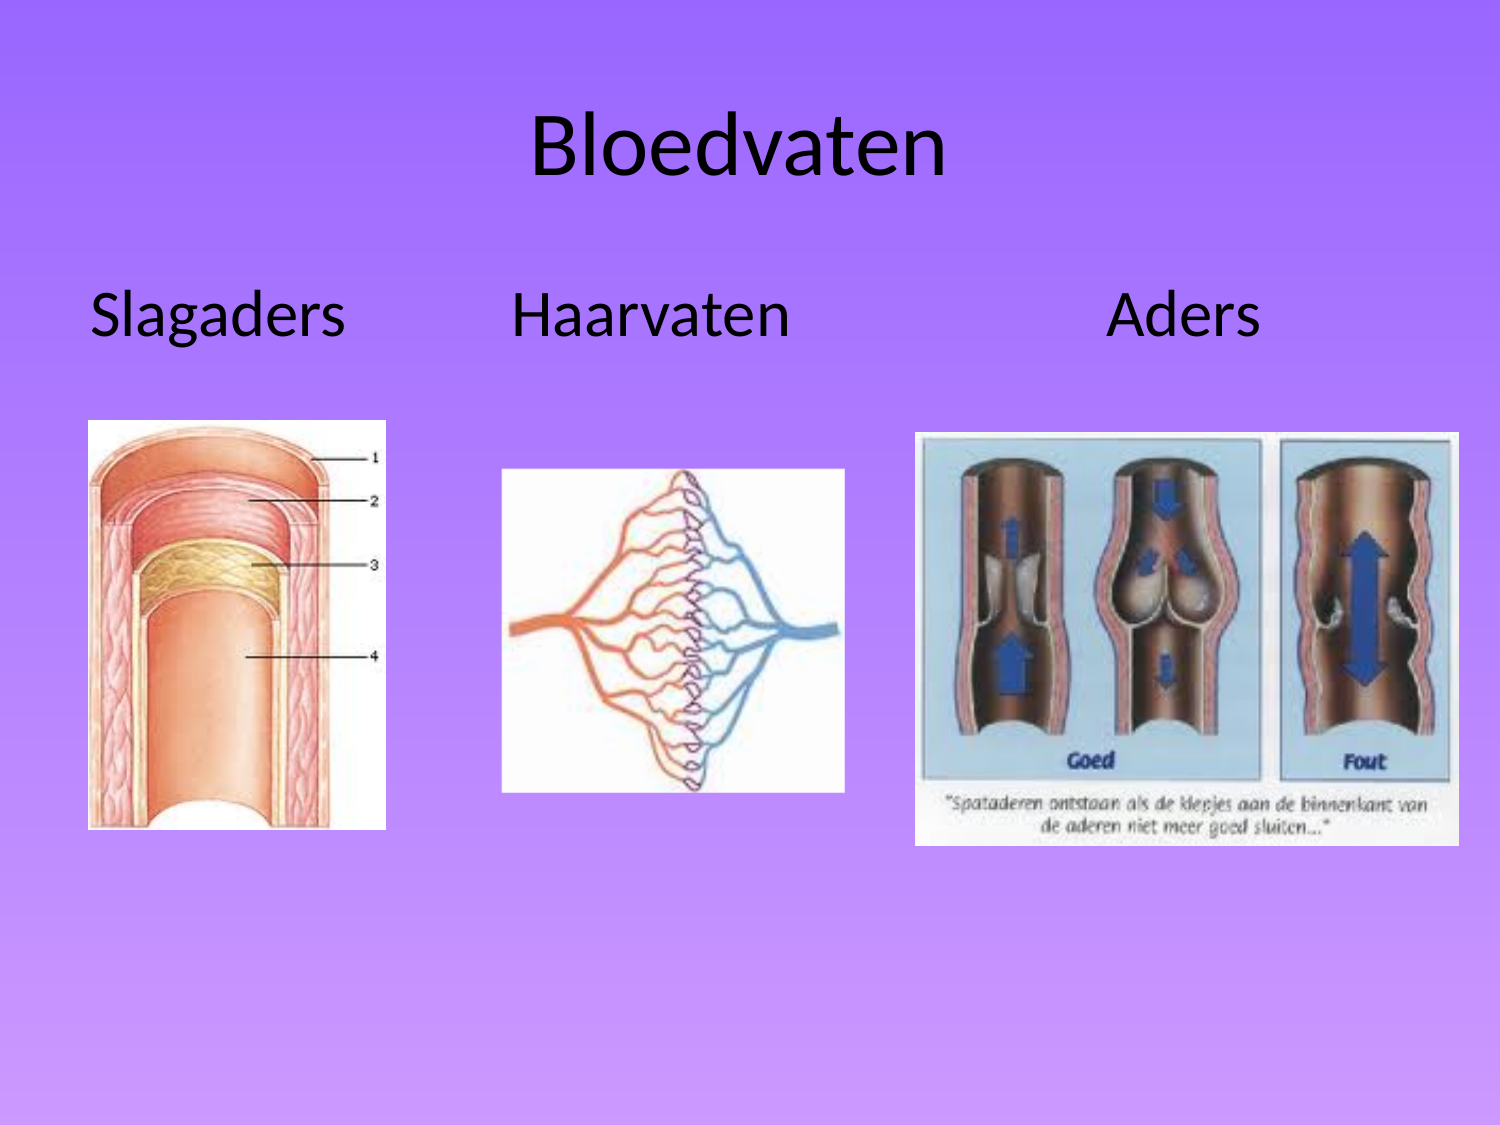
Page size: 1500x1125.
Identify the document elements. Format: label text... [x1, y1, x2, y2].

picture [88, 420, 386, 830]
title Bloedvaten [75, 45, 1425, 233]
picture [501, 467, 845, 794]
list Slagaders Haarvaten Aders [75, 262, 1425, 1005]
picture [915, 432, 1460, 847]
